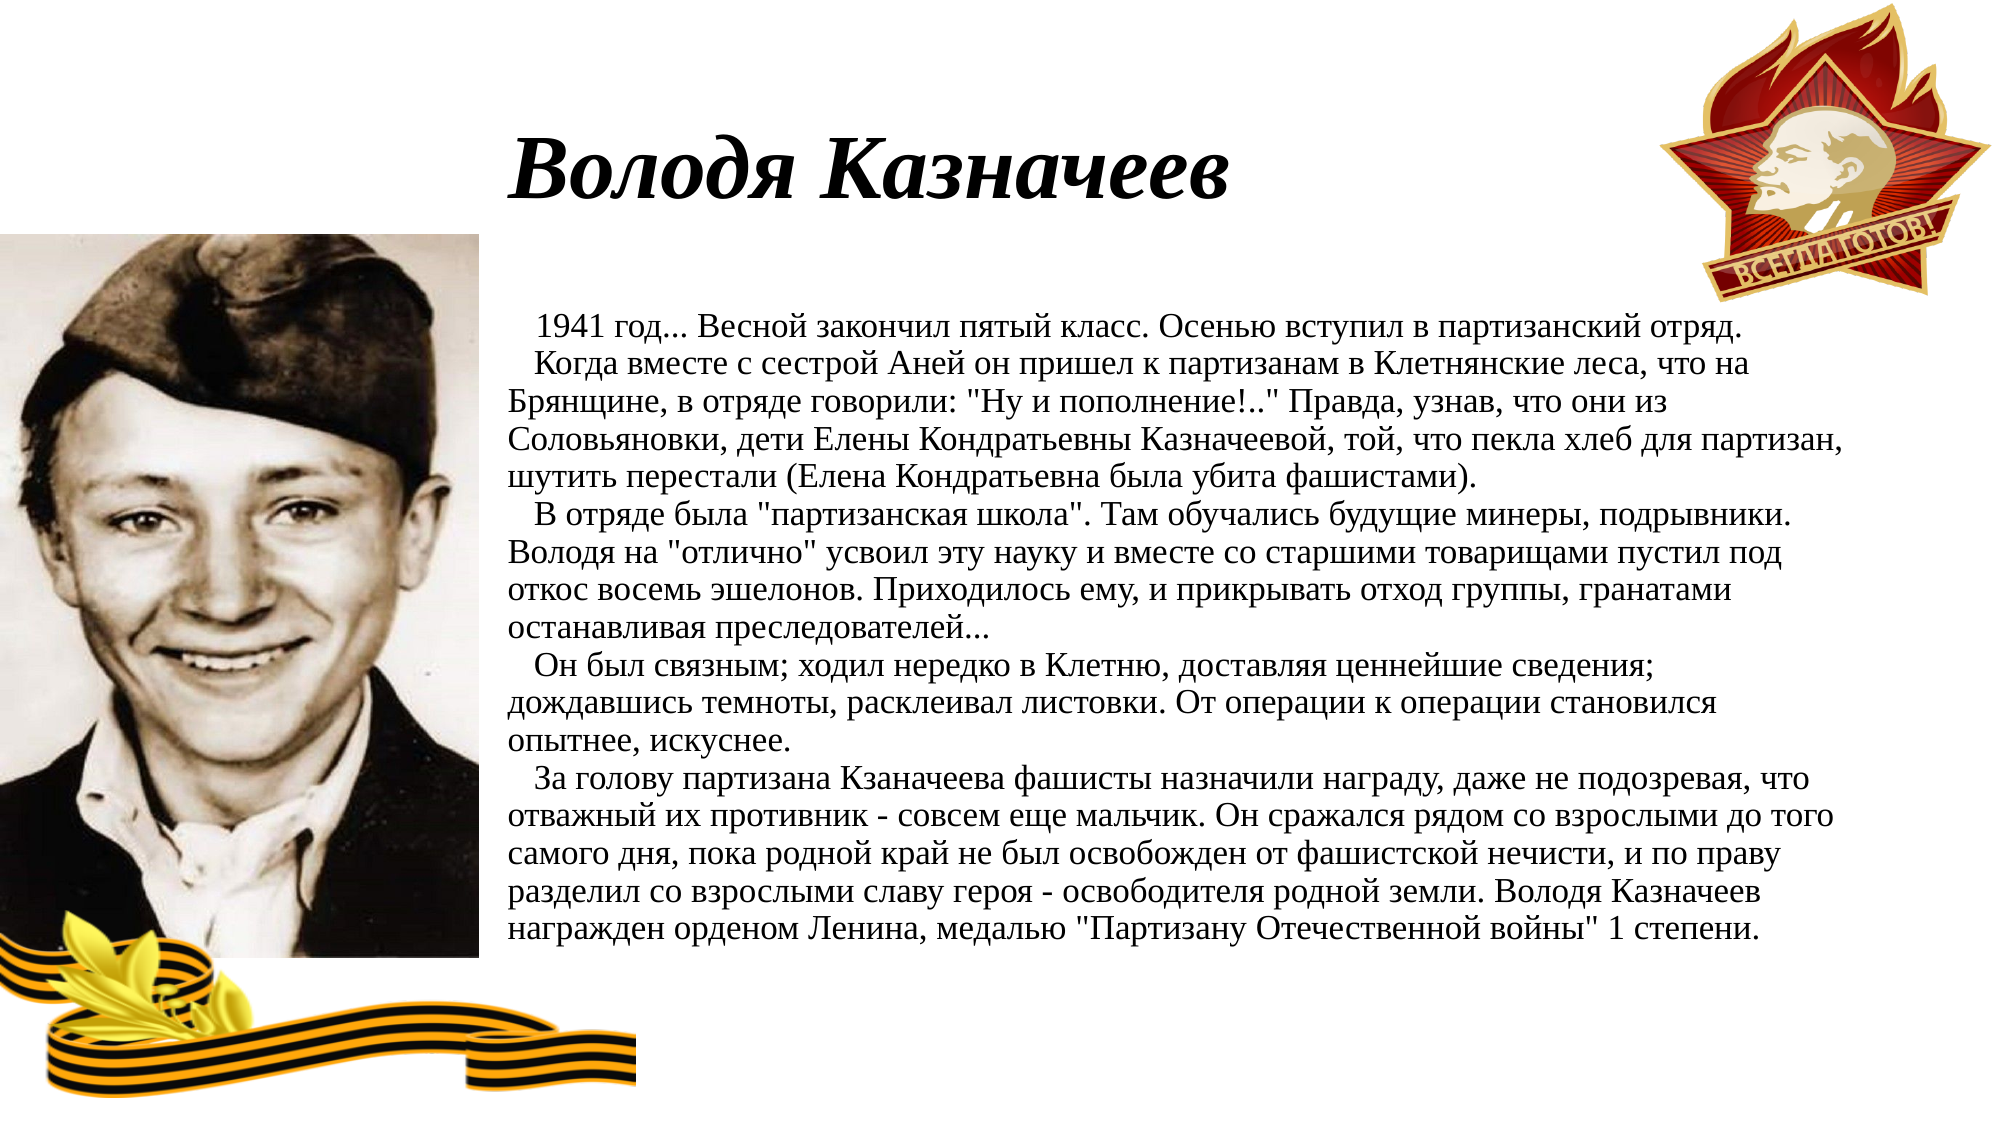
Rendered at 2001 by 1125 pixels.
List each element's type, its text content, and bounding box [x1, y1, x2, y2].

picture [1650, 0, 2000, 306]
title Володя Казначеев [493, 59, 1650, 278]
picture [0, 234, 636, 1098]
list 1941 год... Весной закончил пятый класс. Осенью вступил в партизанский отряд. Когда вместе с сестрой Аней он пришел к партизанам в Клетнянские леса, что на Брянщине, в отряде говорили: "Ну и пополнение!.." Правда, узнав, что они из Соловьяновки, дети Елены Кондратьевны Казначеевой, той, что пекла хлеб для партизан, шутить перестали (Елена Кондратьевна была убита фашистами). В отряде была "партизанская школа". Там обучались будущие минеры, подрывники. Володя на "отлично" усвоил эту науку и вместе со старшими товарищами пустил под откос восемь эшелонов. Приходилось ему, и прикрывать отход группы, гранатами останавливая преследователей... Он был связным; ходил нередко в Клетню, доставляя ценнейшие сведения; дождавшись темноты, расклеивал листовки. От операции к операции становился опытнее, искуснее. За голову партизана Кзаначеева фашисты назначили награду, даже не подозревая, что отважный их противник - совсем еще мальчик. Он сражался рядом со взрослыми до того самого дня, пока родной край не был освобожден от фашистской нечисти, и по праву разделил со взрослыми славу героя - освободителя родной земли. Володя Казначеев награжден орденом Ленина, медалью "Партизану Отечественной войны" 1 степени. [479, 299, 1863, 1014]
